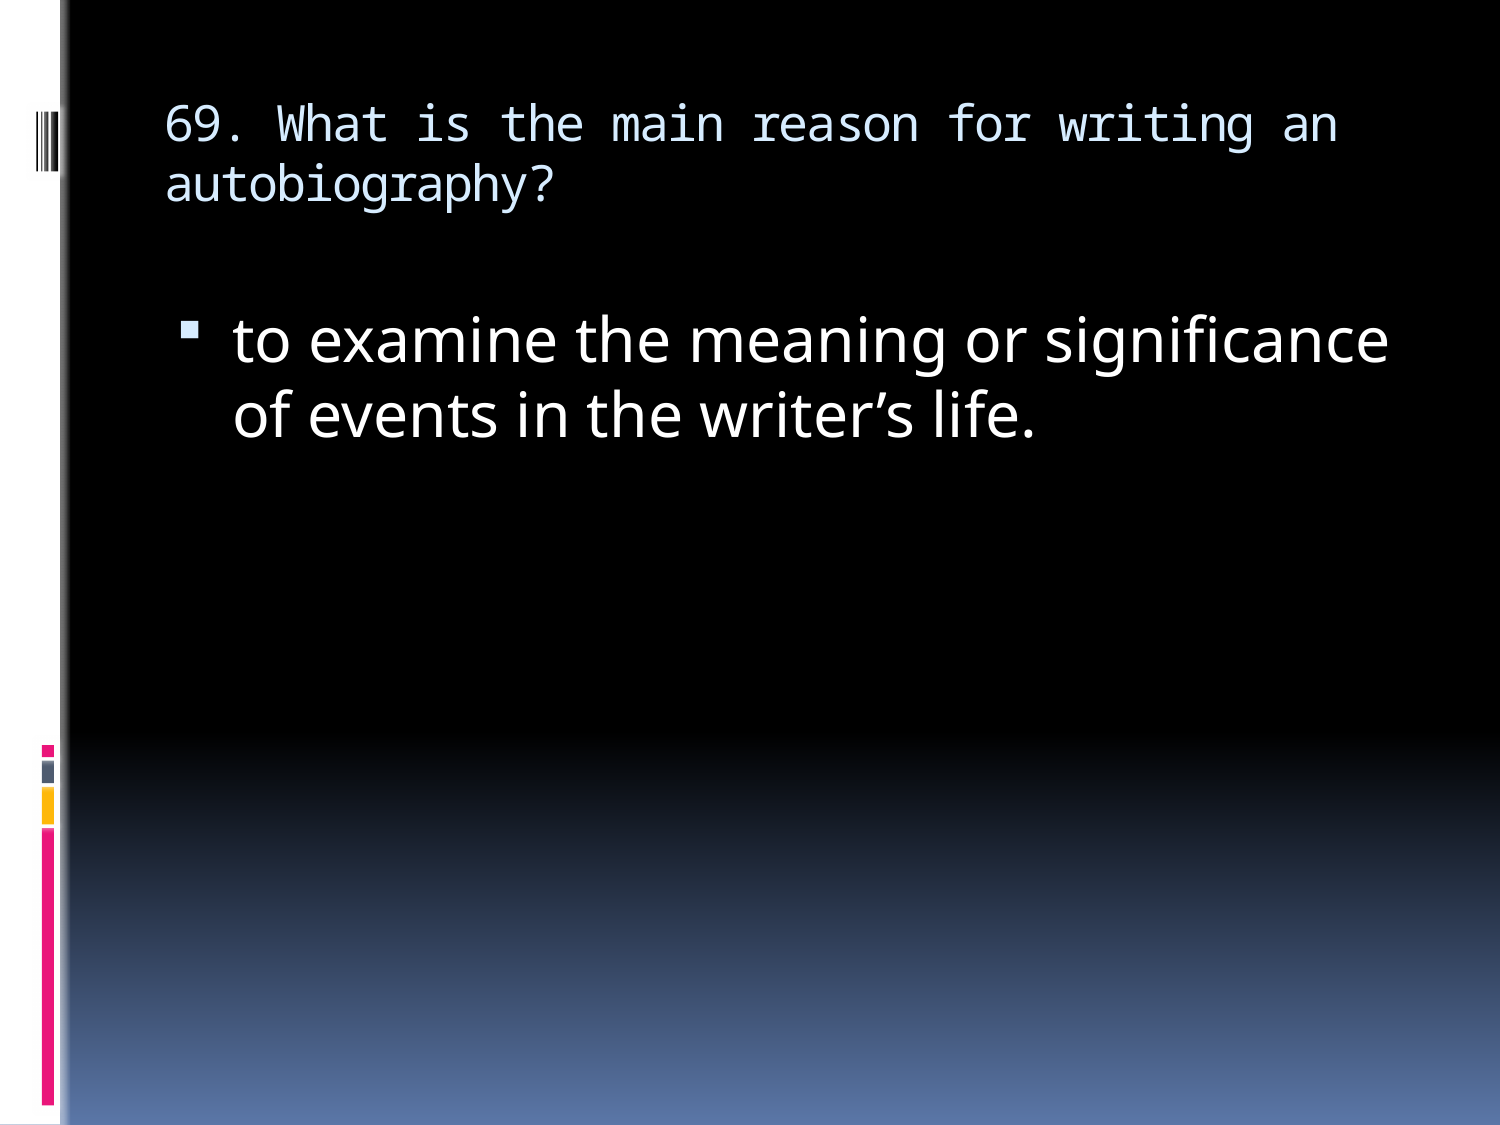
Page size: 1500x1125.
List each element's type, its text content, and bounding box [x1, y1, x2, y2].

title 69. What is the main reason for writing an autobiography? [150, 83, 1425, 234]
list to examine the meaning or significance of events in the writer’s life. [150, 292, 1425, 1043]
